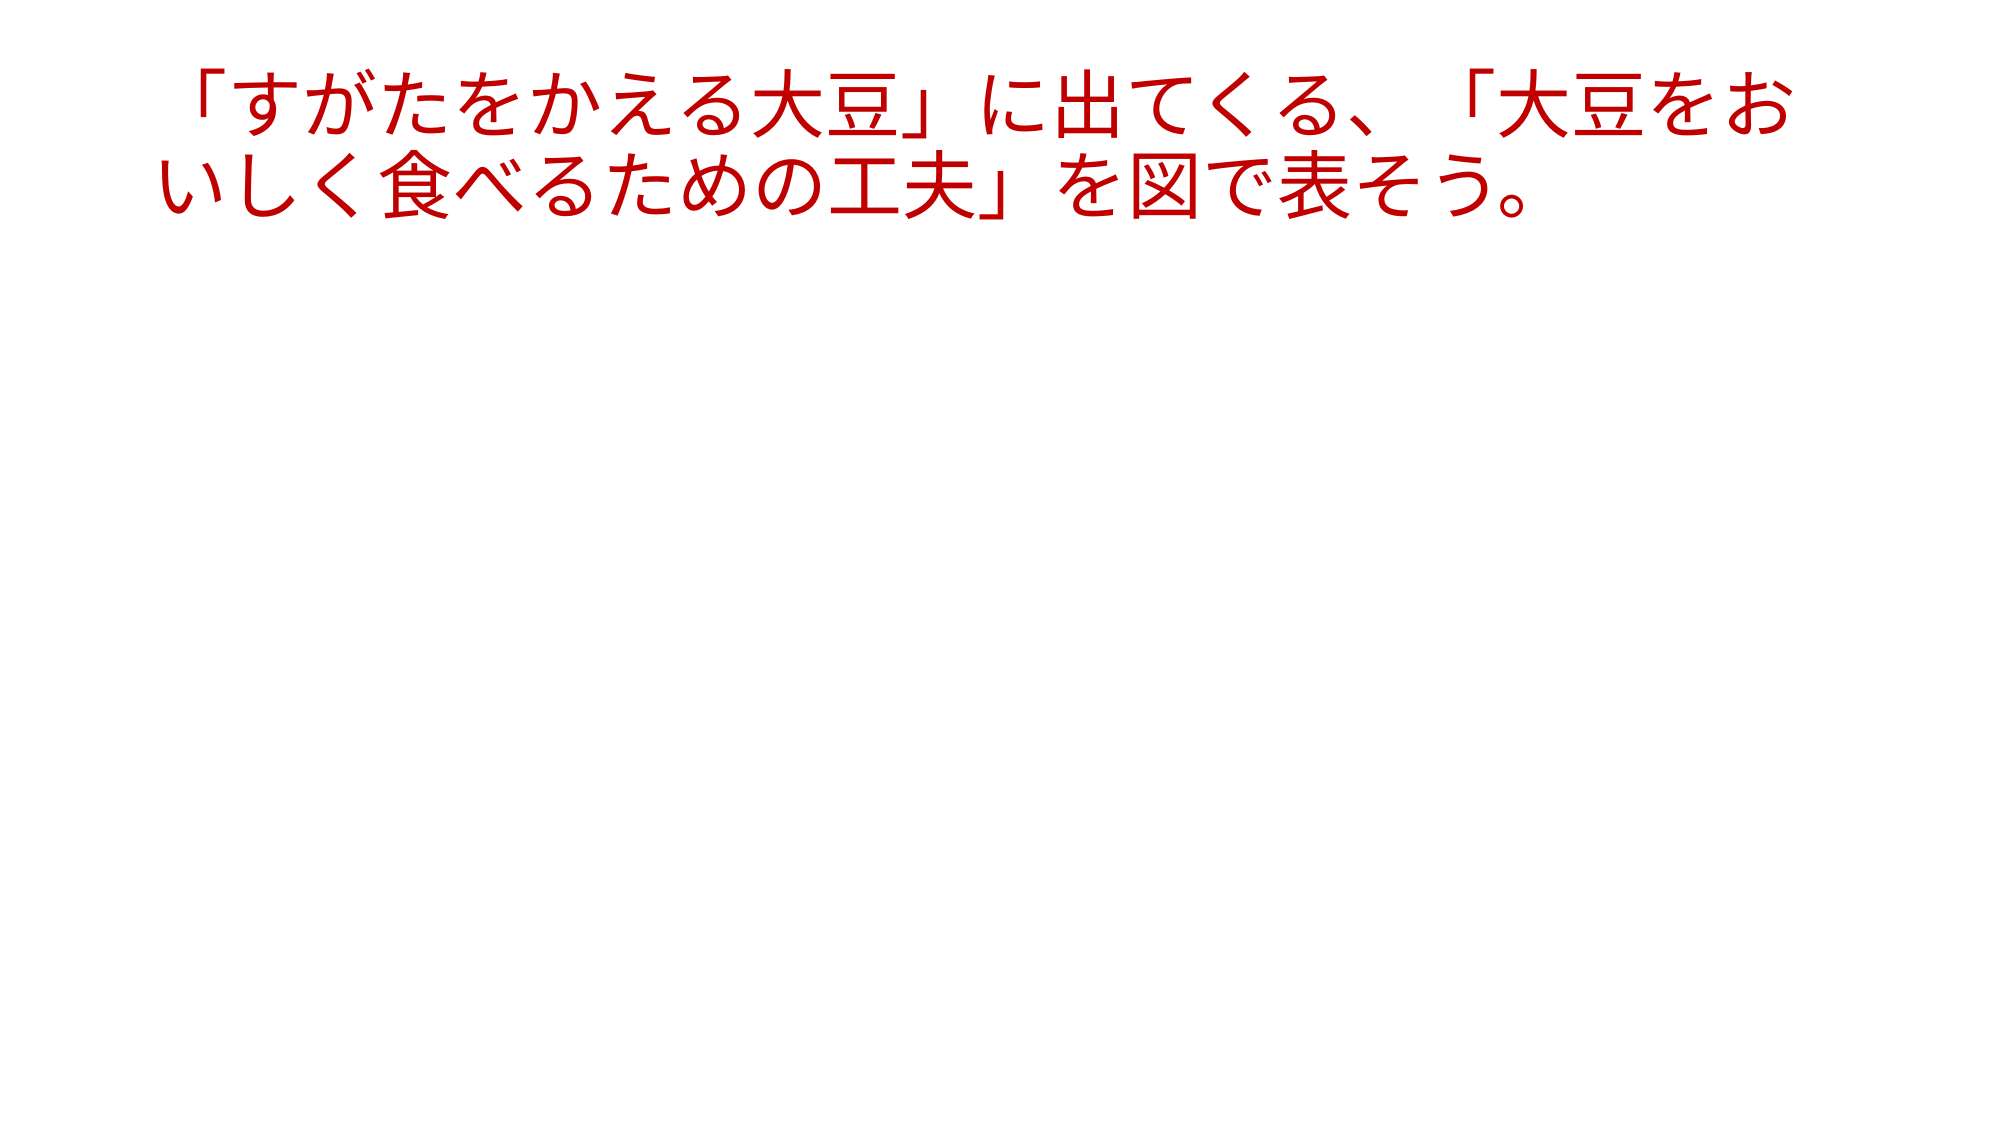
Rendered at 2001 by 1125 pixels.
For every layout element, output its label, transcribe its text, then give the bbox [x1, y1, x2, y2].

title 「すがたをかえる大豆」に出てくる、「大豆をおいしく食べるための工夫」を図で表そう。 [137, 59, 1863, 278]
